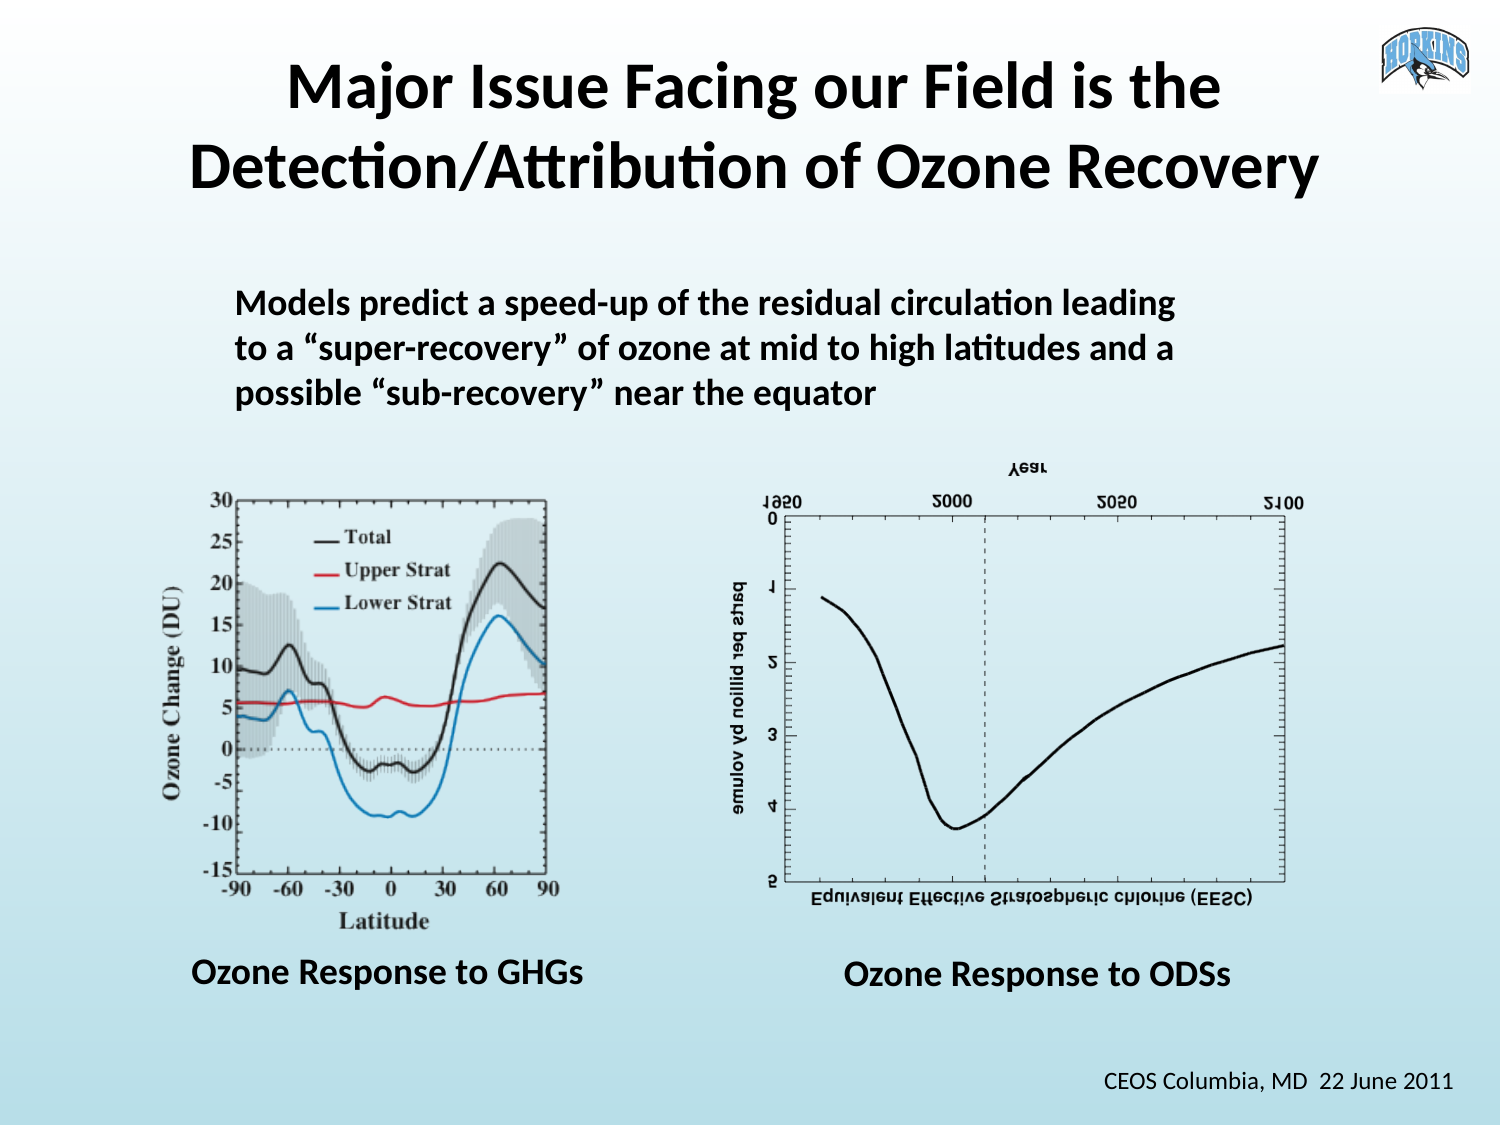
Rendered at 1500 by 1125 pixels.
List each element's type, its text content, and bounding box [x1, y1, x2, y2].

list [155, 487, 566, 938]
picture [722, 455, 1305, 907]
title Major Issue Facing our Field is the Detection/Attribution of Ozone Recovery [120, 28, 1390, 216]
text_box Ozone Response to ODSs [829, 941, 1247, 1002]
text_box Ozone Response to GHGs [176, 939, 600, 1000]
text_box Models predict a speed-up of the residual circulation leading to a “super-recovery” of ozone at mid to high latitudes and a possible “sub-recovery” near the equator [219, 270, 1226, 421]
picture [1379, 25, 1471, 94]
